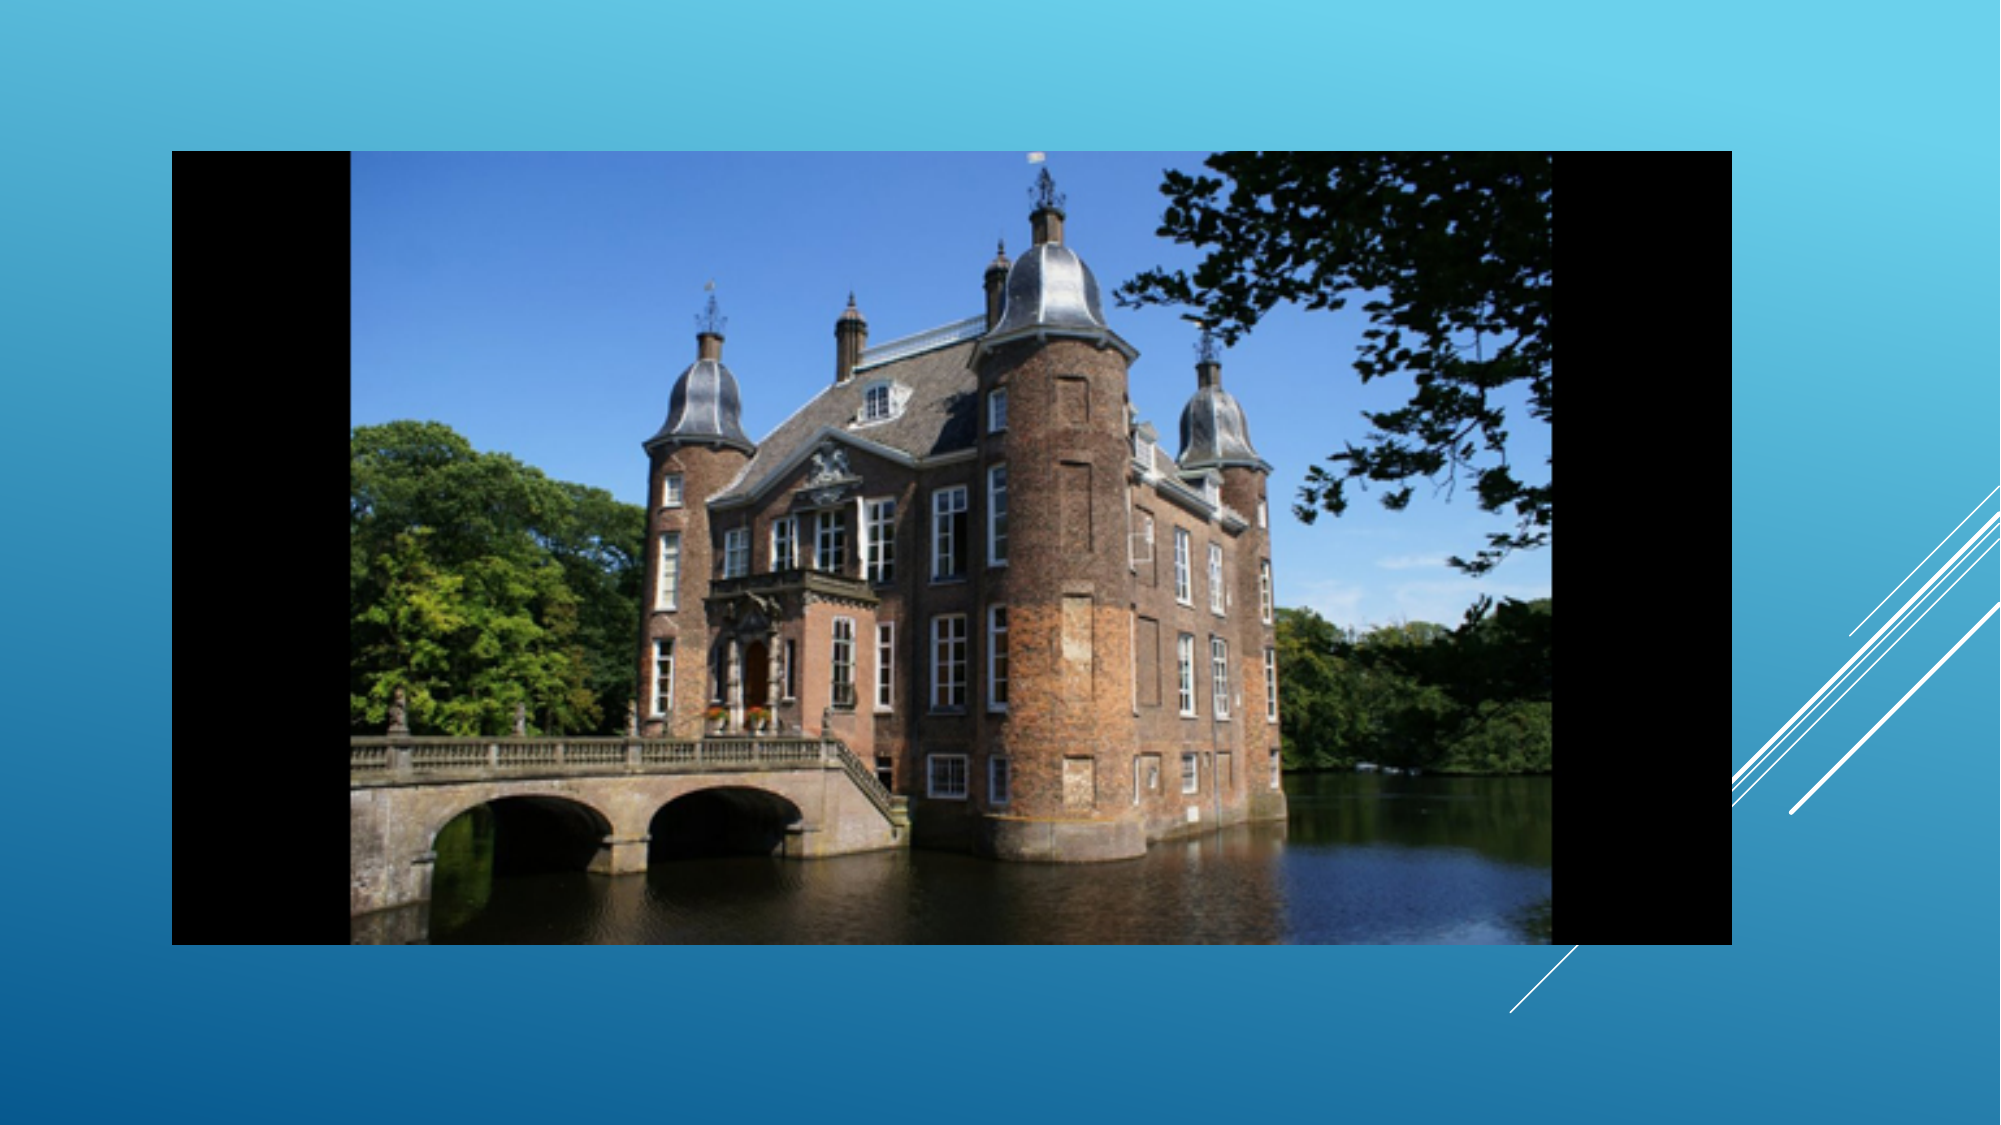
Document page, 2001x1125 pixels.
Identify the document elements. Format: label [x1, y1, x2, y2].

list [172, 151, 1732, 945]
